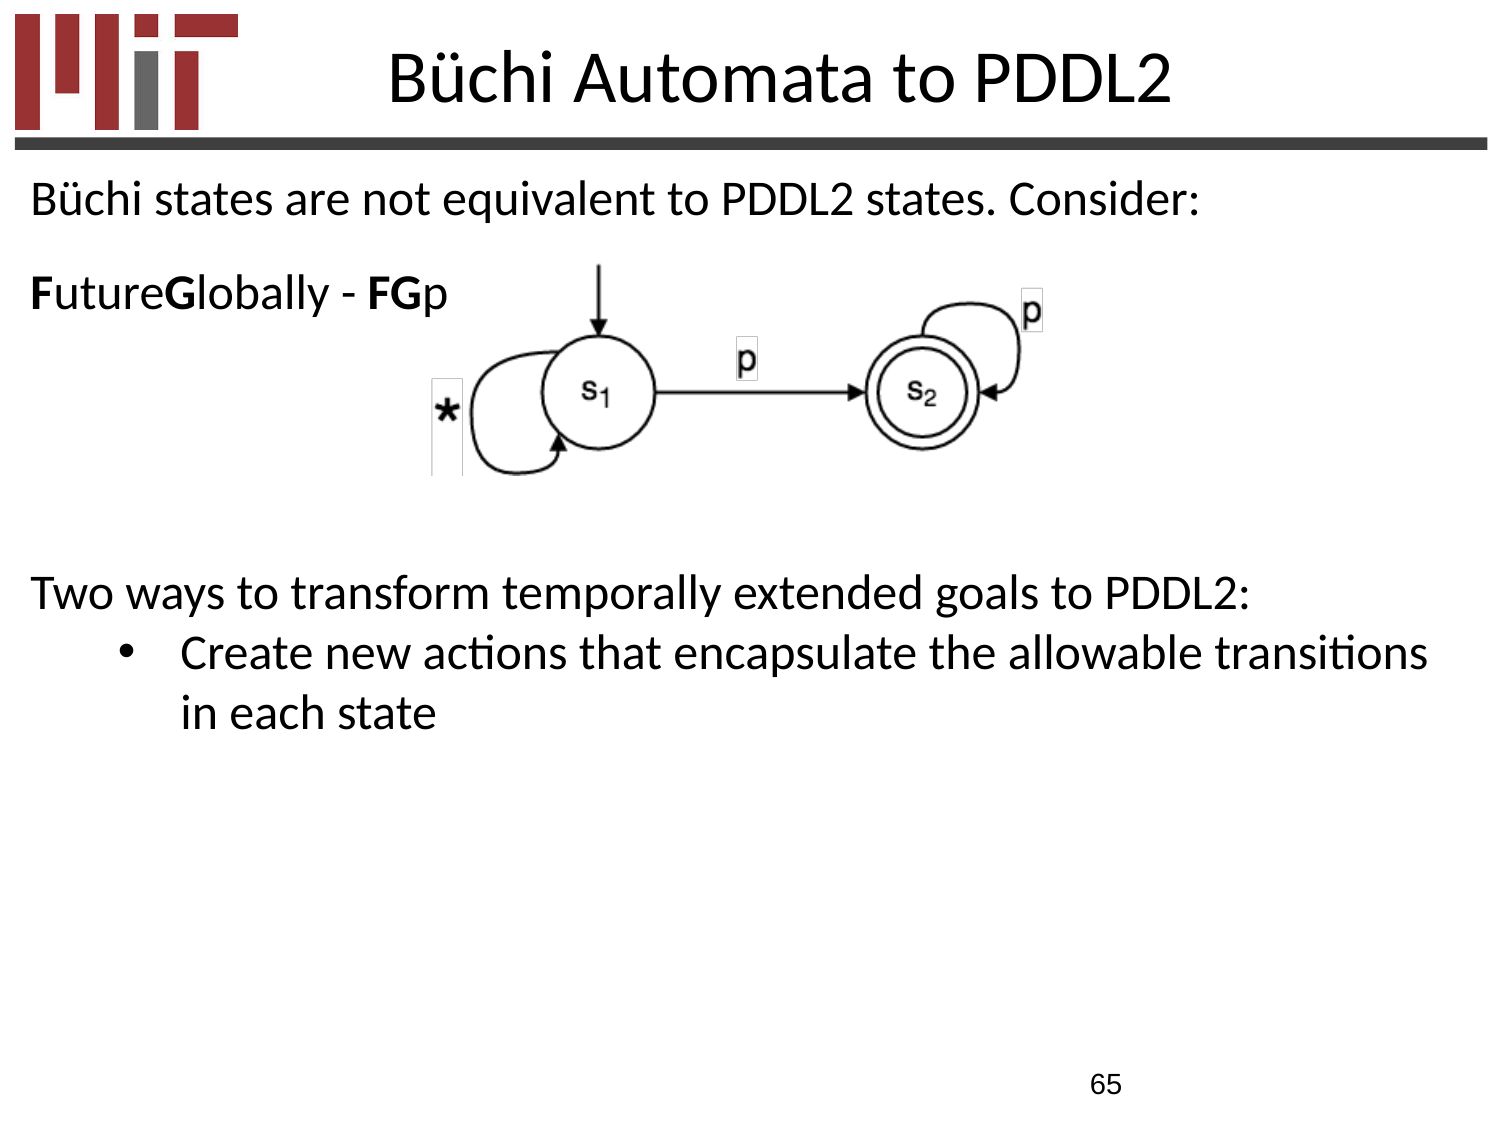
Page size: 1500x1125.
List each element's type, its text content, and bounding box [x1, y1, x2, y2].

slide_number 65 [1074, 1052, 1425, 1113]
picture [15, 14, 238, 130]
picture [429, 261, 1046, 476]
title Büchi Automata to PDDL2 [237, 15, 1325, 130]
list Büchi states are not equivalent to PDDL2 states. Consider: FutureGlobally - FGp Two ways to transform temporally extended goals to PDDL2: Create new actions that encapsulate the allowable transitions in each state [15, 149, 1485, 1037]
